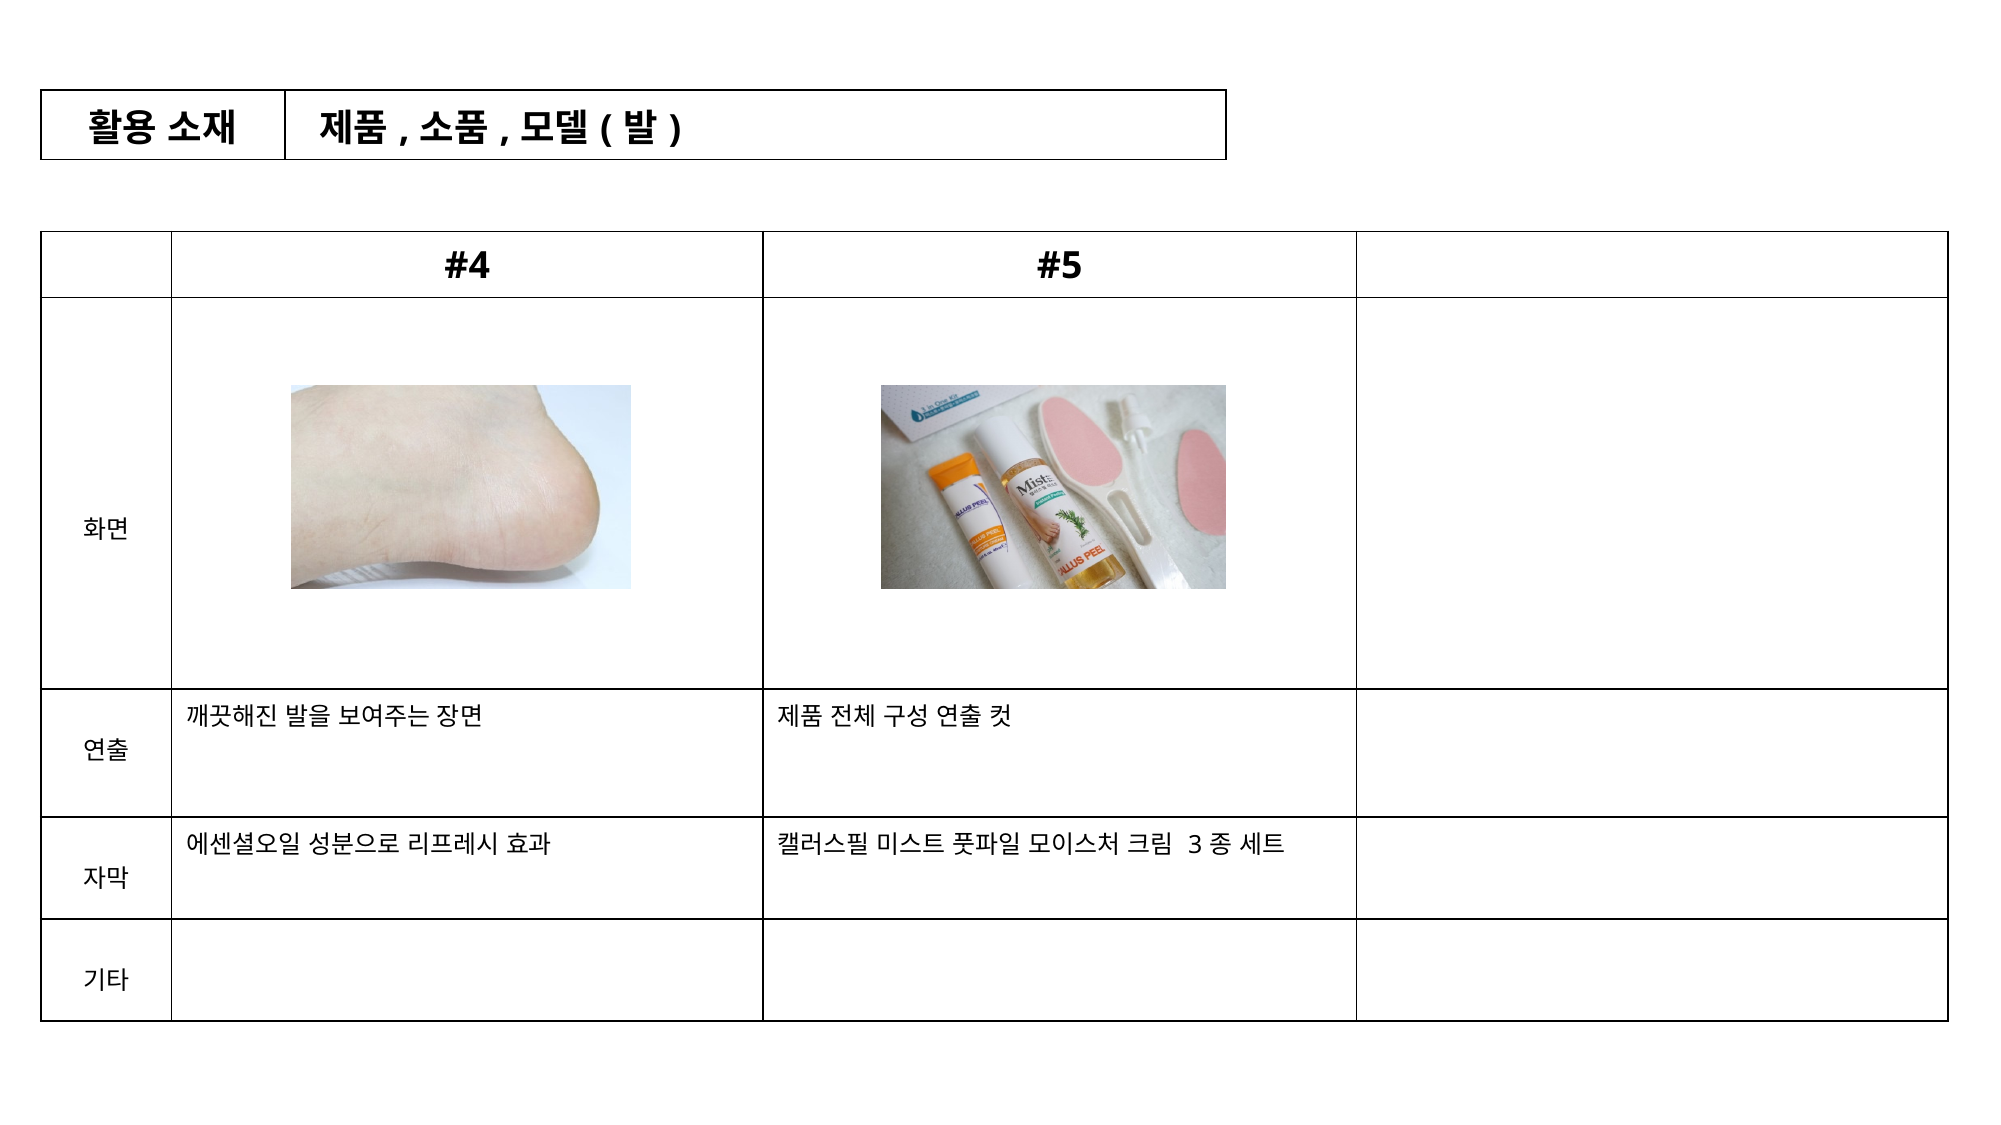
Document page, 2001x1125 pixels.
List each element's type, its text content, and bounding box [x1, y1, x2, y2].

table_cell 제품 전체 구성 연출 컷 [764, 690, 1356, 816]
table_header #5 [764, 232, 1356, 297]
table_header [1357, 232, 1947, 297]
table_header #4 [172, 232, 762, 297]
table_header 활용 소재 [42, 91, 284, 159]
table_cell 기타 [42, 920, 171, 1020]
table_cell 자막 [42, 818, 171, 918]
table_cell [1357, 818, 1947, 918]
table_cell [1357, 920, 1947, 1020]
table_cell 캘러스필 미스트 풋파일 모이스처 크림 3종 세트 [764, 818, 1356, 918]
table_cell 연출 [42, 690, 171, 816]
table_header 제품,소품,모델(발) [286, 91, 1225, 159]
table_cell [1357, 298, 1947, 688]
table_header [42, 232, 171, 297]
table_cell [764, 920, 1356, 1020]
table_cell [172, 298, 762, 688]
table_cell [764, 298, 1356, 688]
table_cell 화면 [42, 298, 171, 688]
table_cell [1357, 690, 1947, 816]
table_cell [172, 920, 762, 1020]
picture [881, 385, 1226, 589]
picture [291, 385, 631, 589]
table_cell 에센셜오일 성분으로 리프레시 효과 [172, 818, 762, 918]
table_cell 깨끗해진 발을 보여주는 장면 [172, 690, 762, 816]
